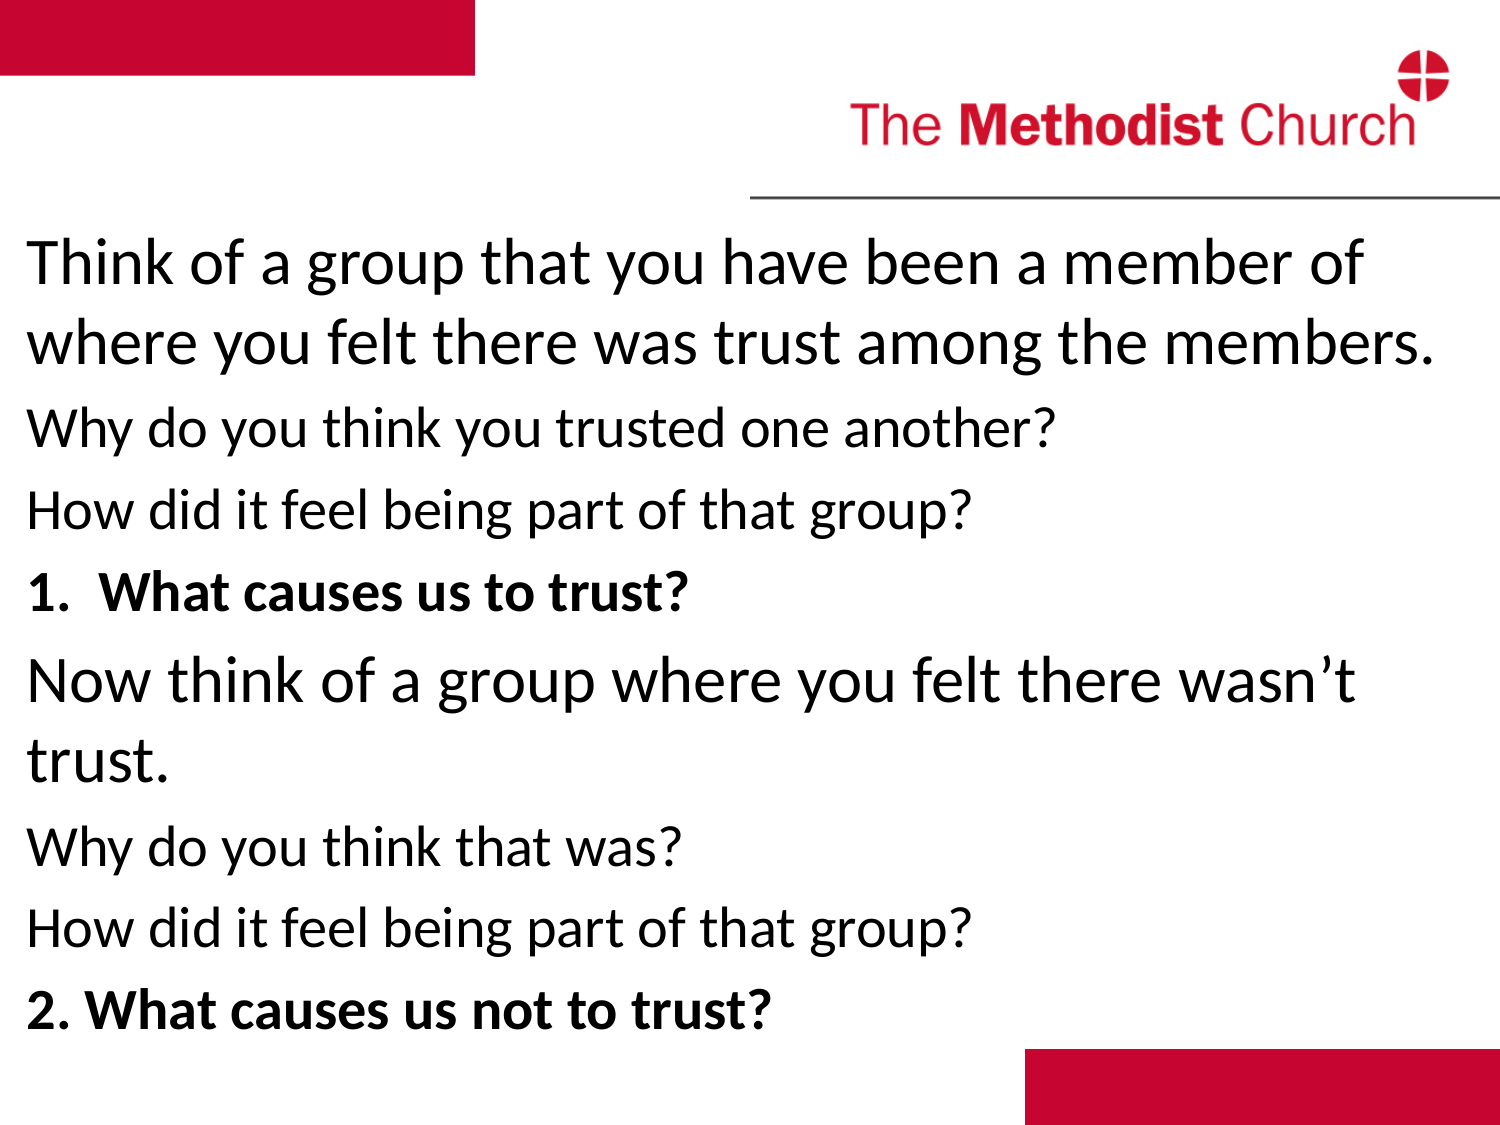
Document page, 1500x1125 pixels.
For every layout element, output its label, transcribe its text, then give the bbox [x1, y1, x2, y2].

list Think of a group that you have been a member of where you felt there was trust among the members. Why do you think you trusted one another? How did it feel being part of that group? 1. What causes us to trust? Now think of a group where you felt there wasn’t trust. Why do you think that was? How did it feel being part of that group? 2. What causes us not to trust? [11, 210, 1500, 811]
picture [750, 0, 1500, 210]
